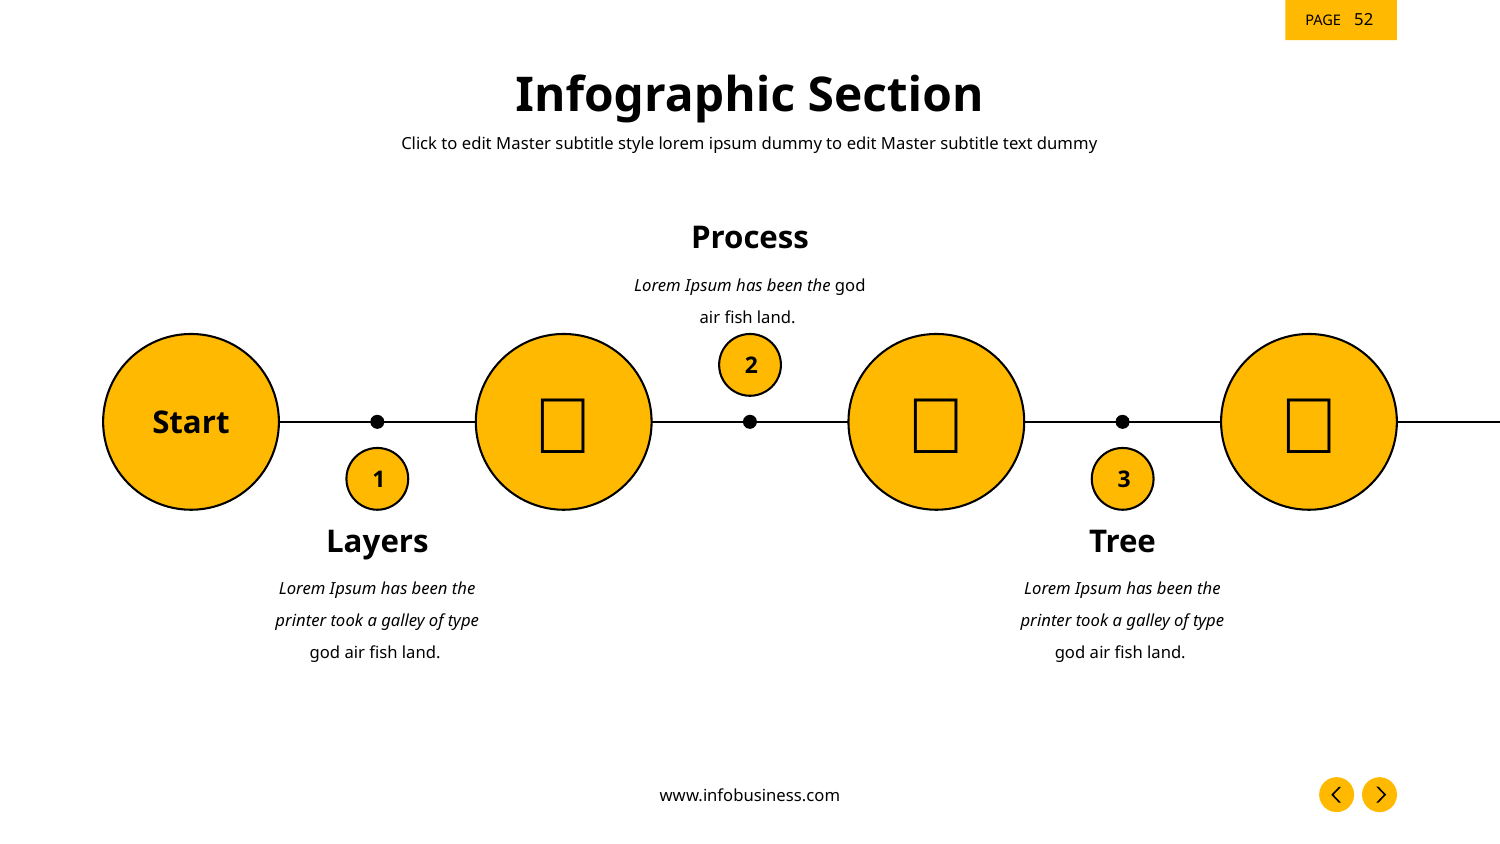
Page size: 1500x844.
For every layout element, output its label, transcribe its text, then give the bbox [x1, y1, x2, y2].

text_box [248, 515, 506, 649]
text_box [103, 333, 279, 510]
text_box [476, 431, 652, 510]
text_box [848, 333, 1025, 421]
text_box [993, 515, 1252, 649]
footer www.infobusiness.com [630, 772, 870, 818]
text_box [346, 447, 409, 510]
text_box  [1263, 431, 1355, 475]
text_box [1221, 431, 1397, 510]
text_box [848, 431, 1024, 510]
slide_number ‹#› [1342, 8, 1401, 32]
title Infographic Section [103, 58, 1397, 134]
text_box [370, 414, 385, 421]
text_box [1221, 333, 1397, 421]
text_box Start [138, 397, 244, 447]
text_box [1115, 414, 1130, 421]
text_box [621, 211, 879, 320]
text_box  [888, 368, 985, 421]
text_box  [1263, 368, 1355, 421]
text_box [475, 333, 652, 421]
text_box [743, 414, 757, 421]
text_box  [518, 431, 609, 475]
text_box  [518, 368, 609, 421]
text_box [718, 333, 782, 396]
subtitle Click to edit Master subtitle style lorem ipsum dummy to edit Master subtitle text dummy [103, 134, 1397, 153]
text_box  [888, 431, 985, 475]
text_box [1091, 447, 1154, 510]
